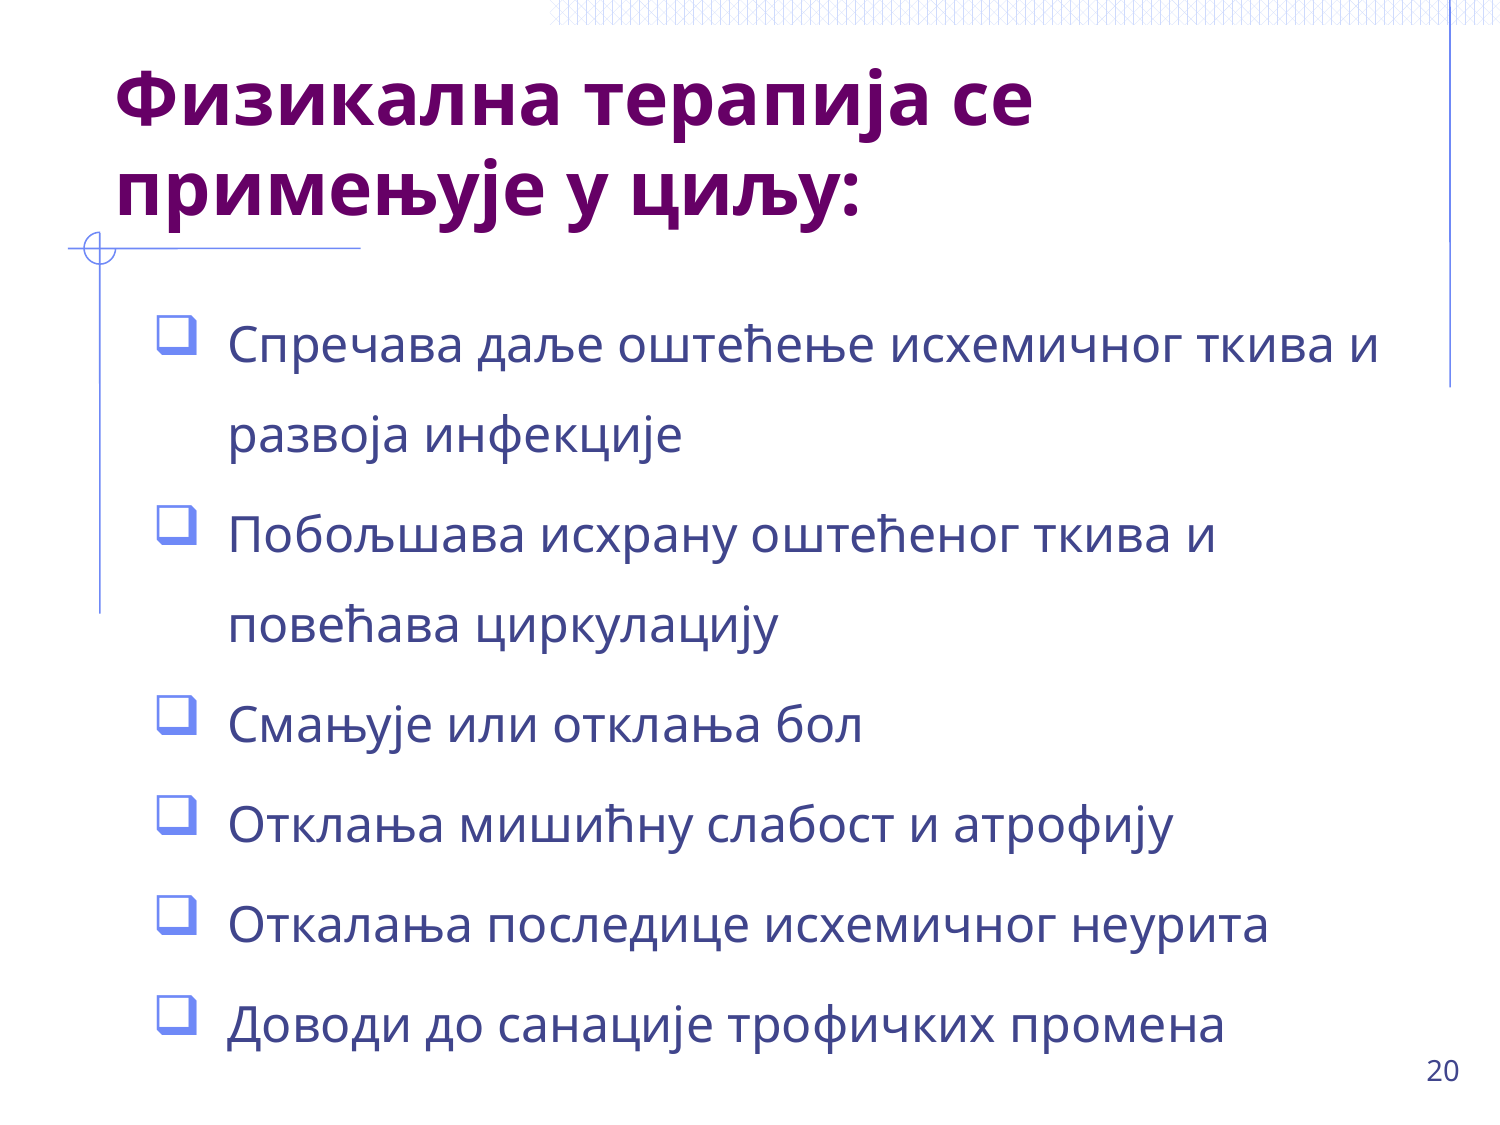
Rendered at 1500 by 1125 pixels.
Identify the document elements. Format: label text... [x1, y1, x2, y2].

title Физикална терапија се примењује у циљу: [99, 49, 1376, 238]
slide_number 20 [1162, 1025, 1475, 1100]
list Спречава даље оштећење исхемичног ткива и развоја инфекције Побољшава исхрану оштећеног ткива и повећава циркулацију Смањује или отклања бол Отклања мишићну слабост и атрофију Откалања последице исхемичног неурита Доводи до санације трофичких промена [137, 274, 1413, 951]
